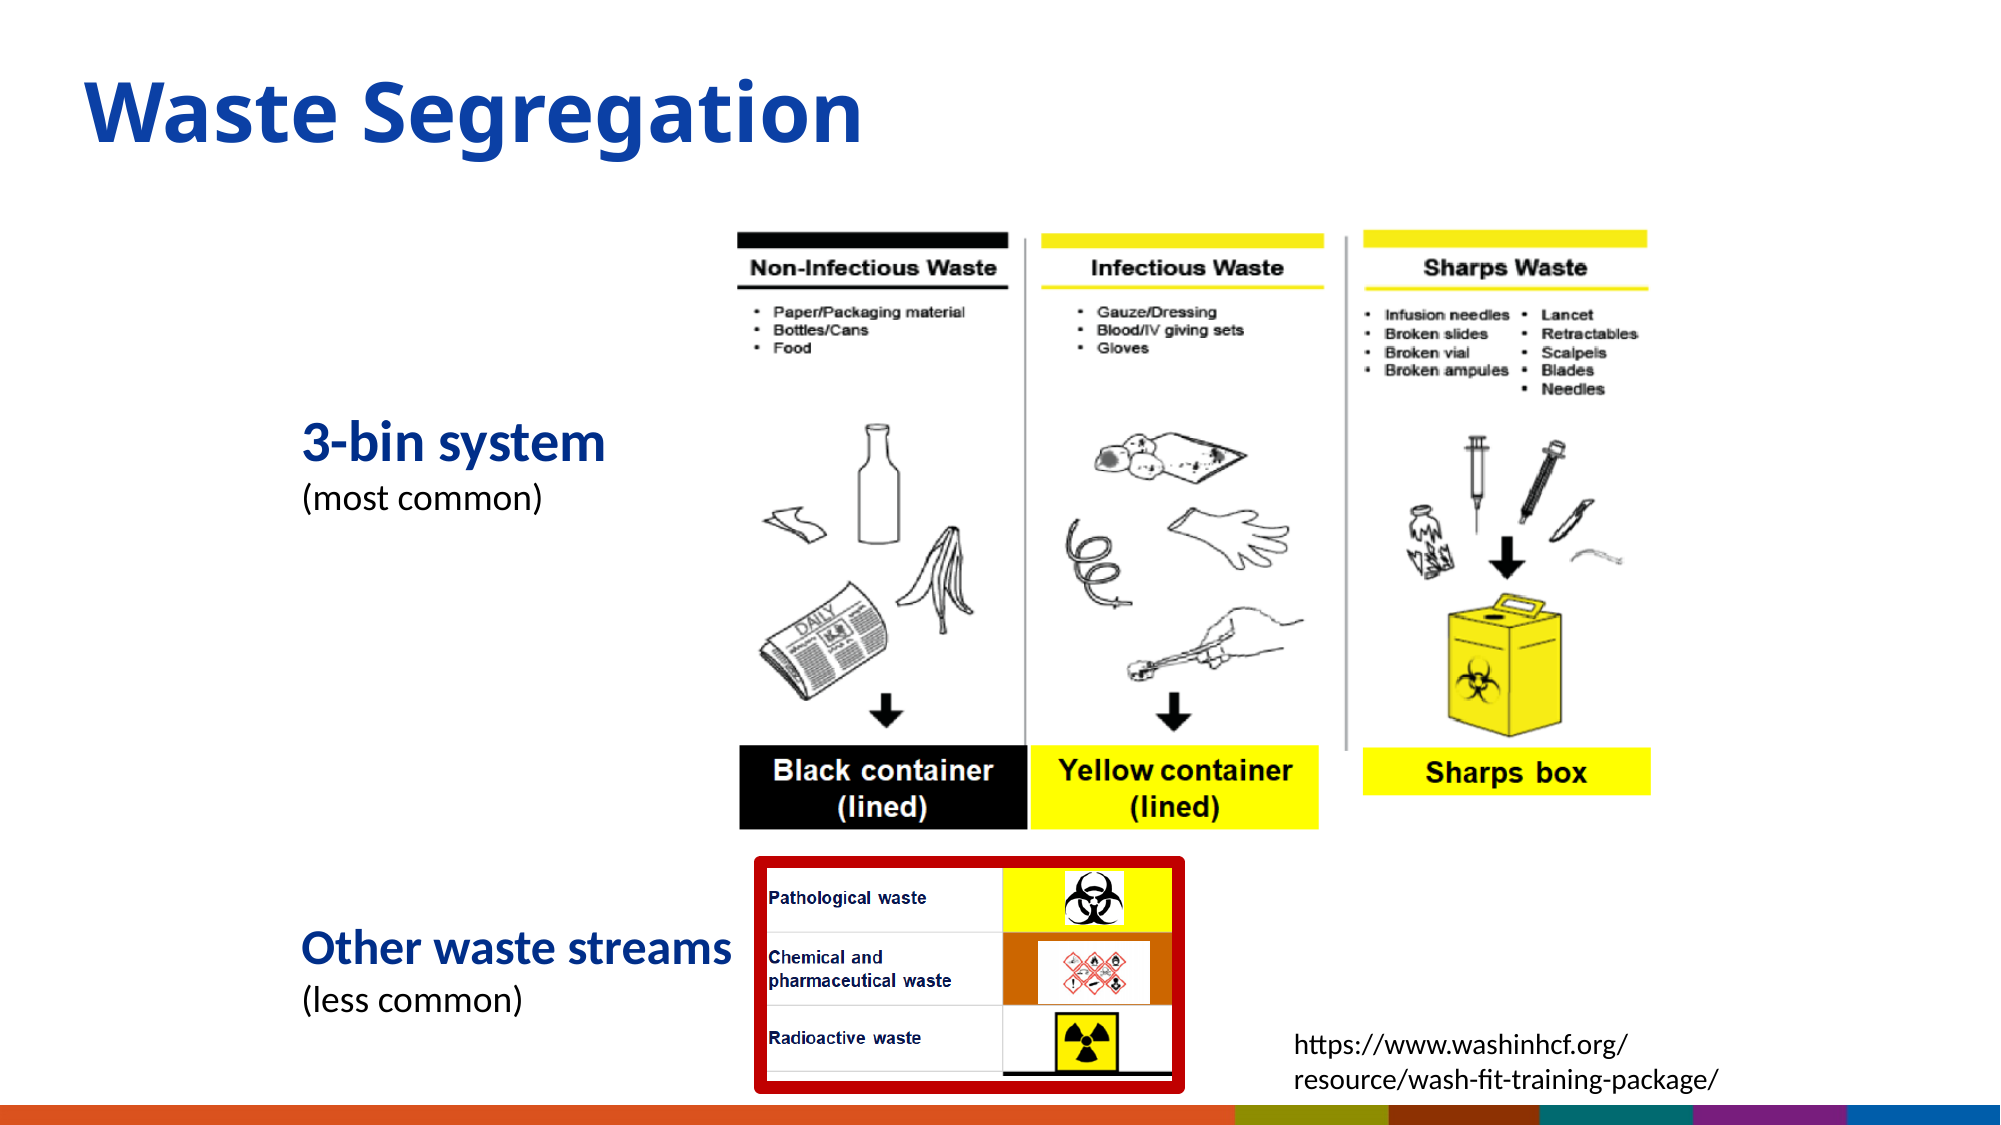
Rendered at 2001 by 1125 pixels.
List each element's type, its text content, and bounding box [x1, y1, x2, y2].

title Waste Segregation [69, 35, 1870, 167]
picture [0, 1105, 2000, 1125]
picture [760, 863, 1179, 1076]
text_box Other waste streams (less common) [284, 905, 754, 1029]
text_box https://www.washinhcf.org/resource/wash-fit-training-package/ [1279, 1017, 1750, 1103]
text_box [758, 860, 1180, 864]
text_box [758, 1083, 1180, 1089]
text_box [726, 214, 1660, 842]
text_box 3-bin system (most common) [284, 393, 642, 527]
